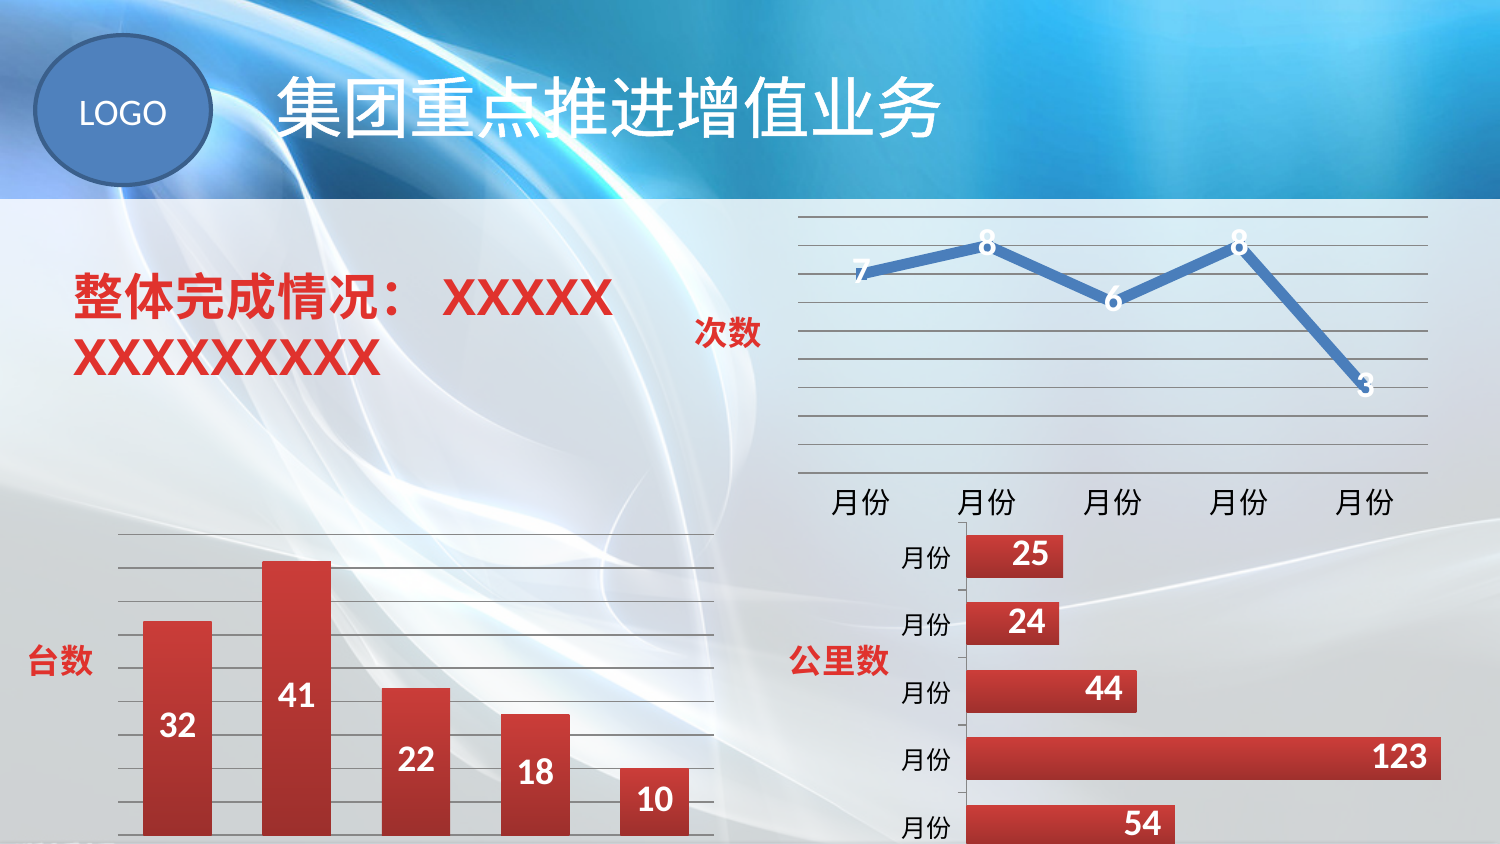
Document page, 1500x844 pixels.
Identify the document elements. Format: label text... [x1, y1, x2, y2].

text_box 公里数 [773, 632, 885, 688]
text_box 集团重点推进增值业务 [260, 58, 959, 154]
chart [105, 527, 727, 844]
picture [0, 0, 1500, 199]
text_box 台数 [11, 632, 100, 688]
text_box 整体完成情况：XXXXX XXXXXXXXX [58, 257, 632, 393]
chart [784, 210, 1454, 844]
text_box 次数 [679, 304, 779, 360]
